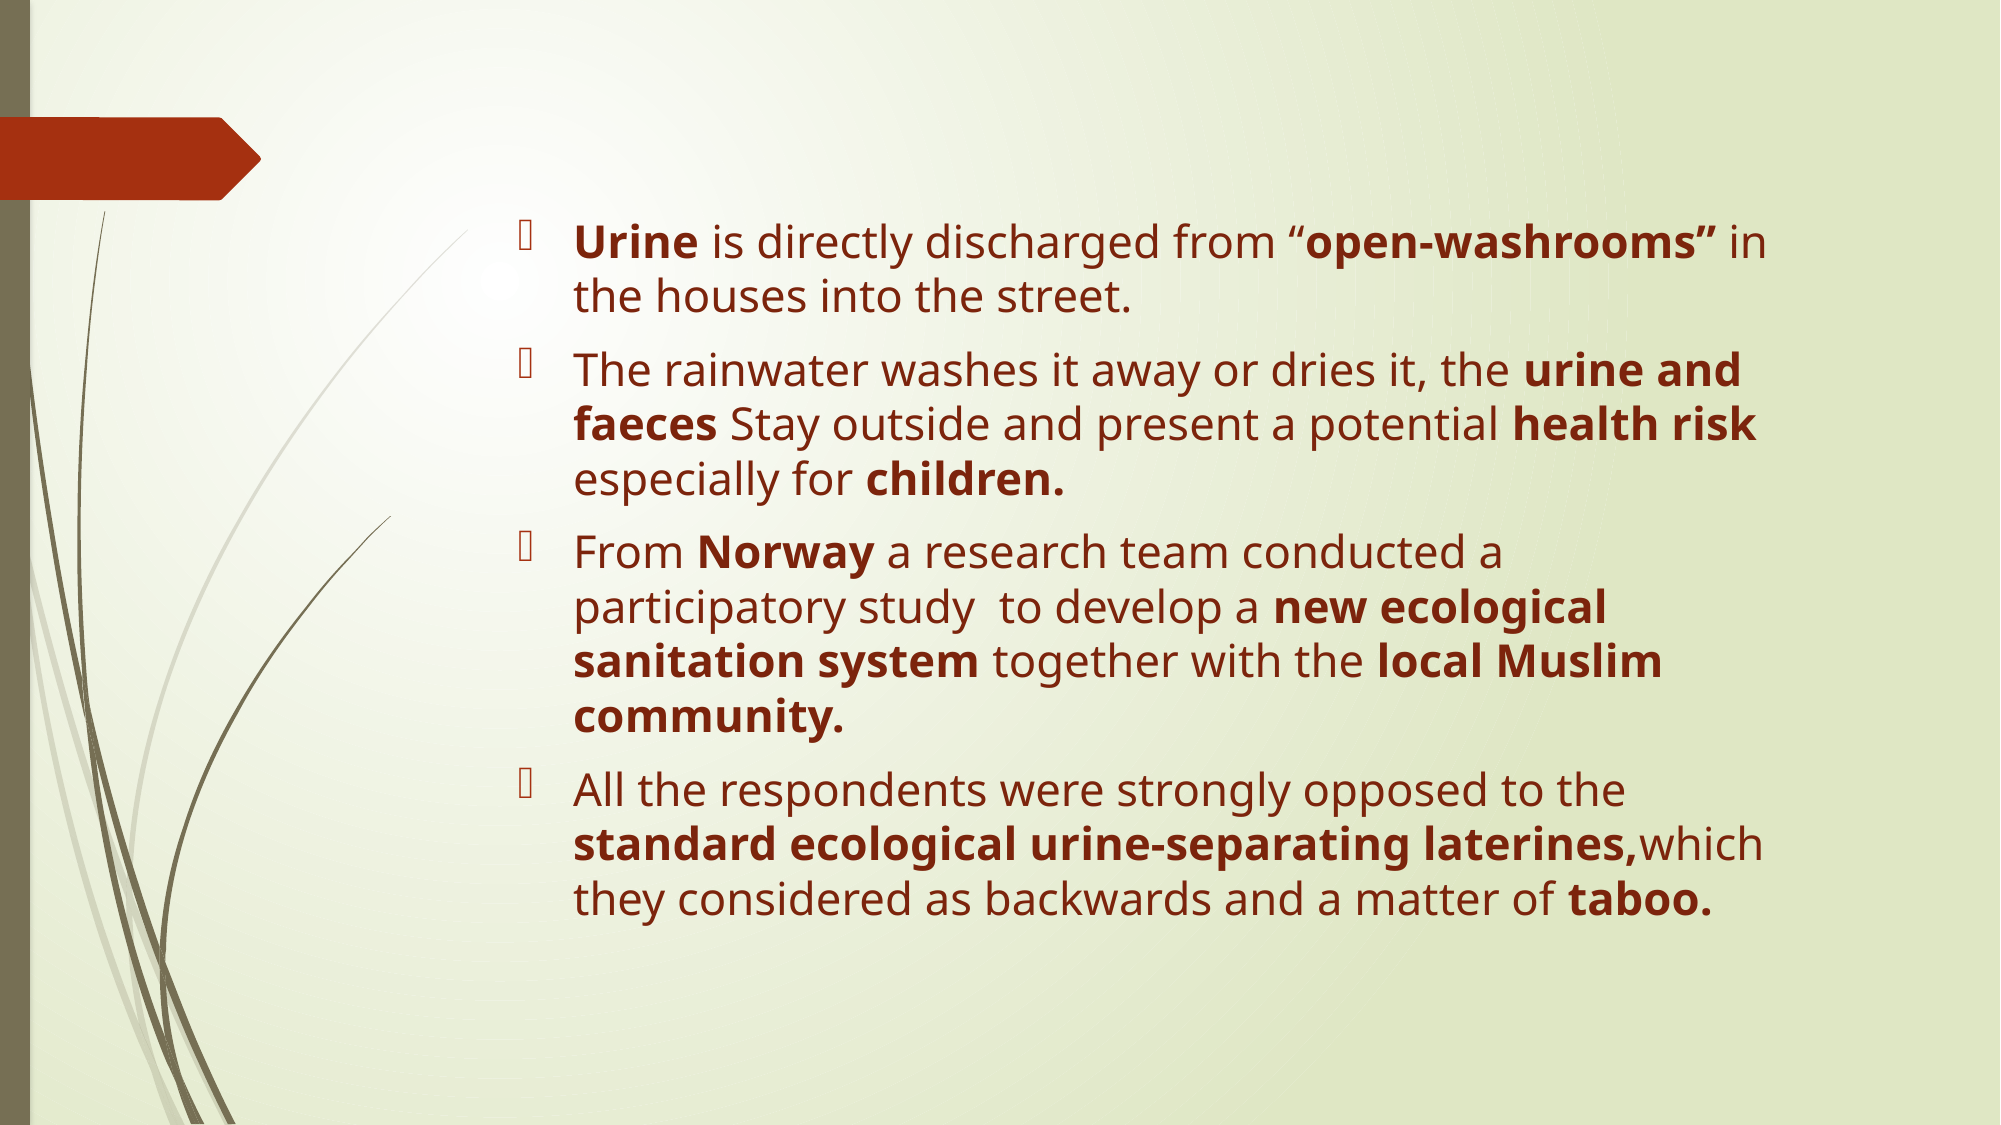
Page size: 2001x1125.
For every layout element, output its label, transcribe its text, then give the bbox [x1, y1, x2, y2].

list Urine is directly discharged from “open-washrooms” in the houses into the street. The rainwater washes it away or dries it, the urine and faeces Stay outside and present a potential health risk especially for children. From Norway a research team conducted a participatory study to develop a new ecological sanitation system together with the local Muslim community. All the respondents were strongly opposed to the standard ecological urine-separating laterines,which they considered as backwards and a matter of taboo. [502, 205, 1786, 995]
